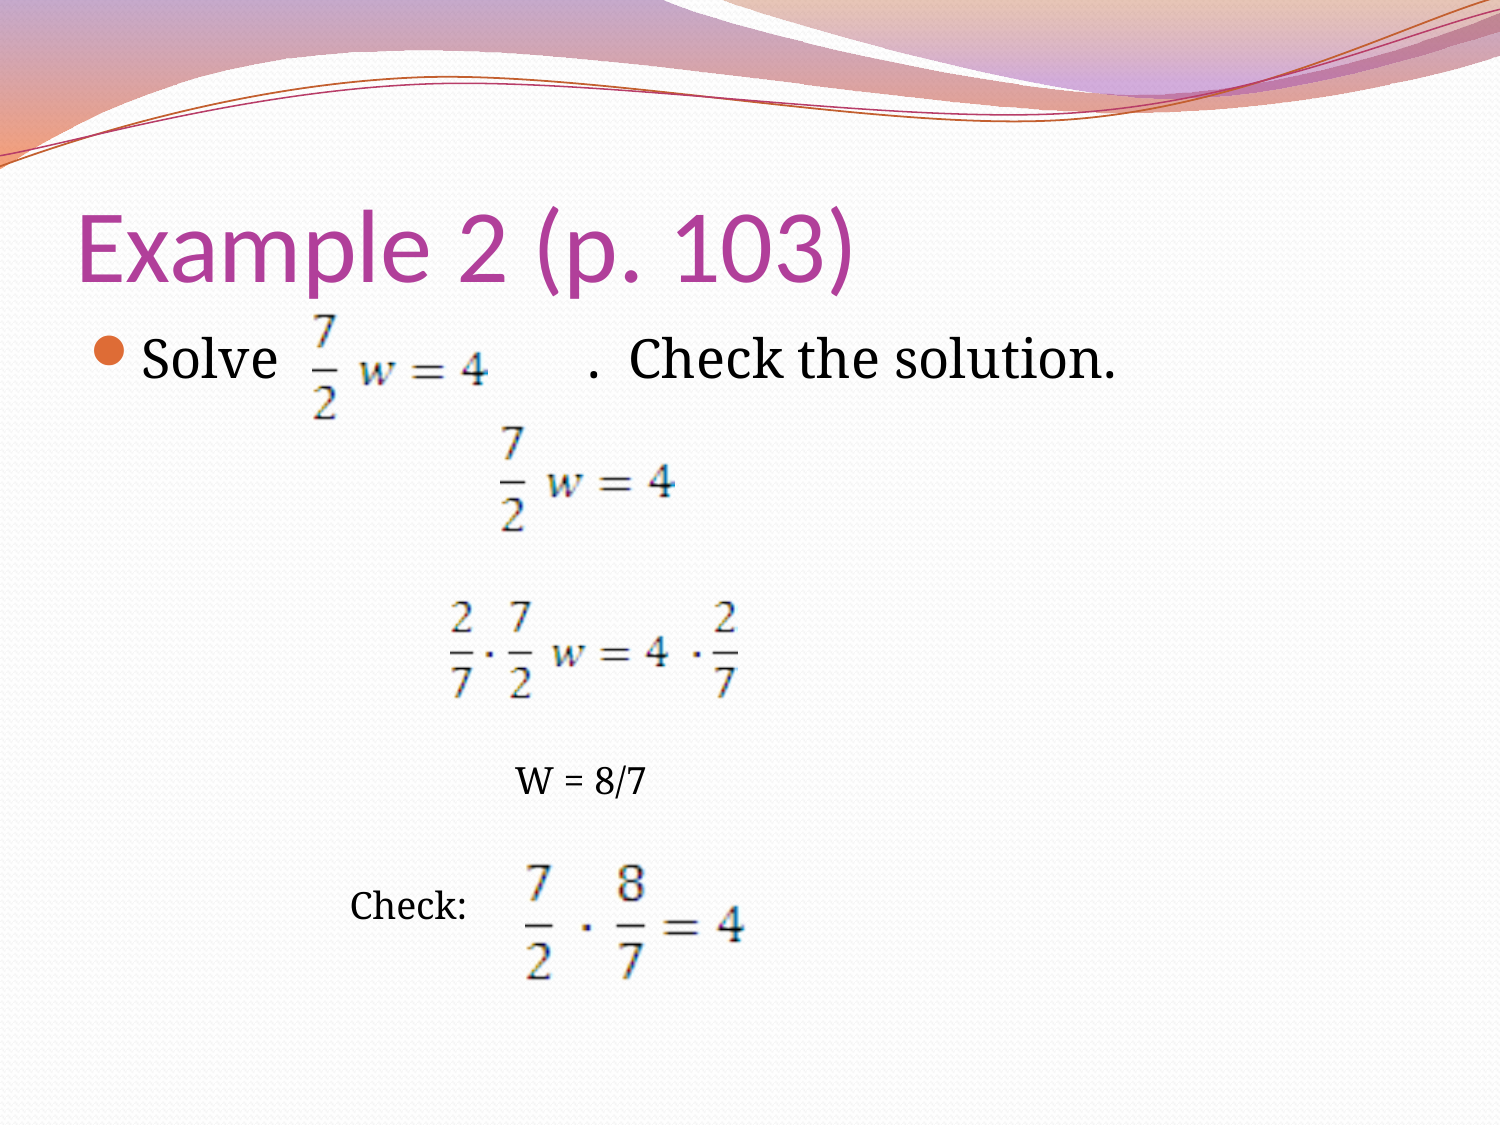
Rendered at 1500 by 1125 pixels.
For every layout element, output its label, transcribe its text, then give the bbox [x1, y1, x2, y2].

list Solve . Check the solution. [75, 317, 1425, 1038]
picture [449, 599, 738, 712]
title Example 2 (p. 103) [75, 115, 1425, 303]
text_box W = 8/7 [499, 749, 663, 810]
picture [499, 424, 676, 544]
text_box [0, 0, 1500, 75]
text_box Check: [334, 874, 492, 935]
picture [312, 312, 488, 431]
picture [524, 862, 751, 996]
